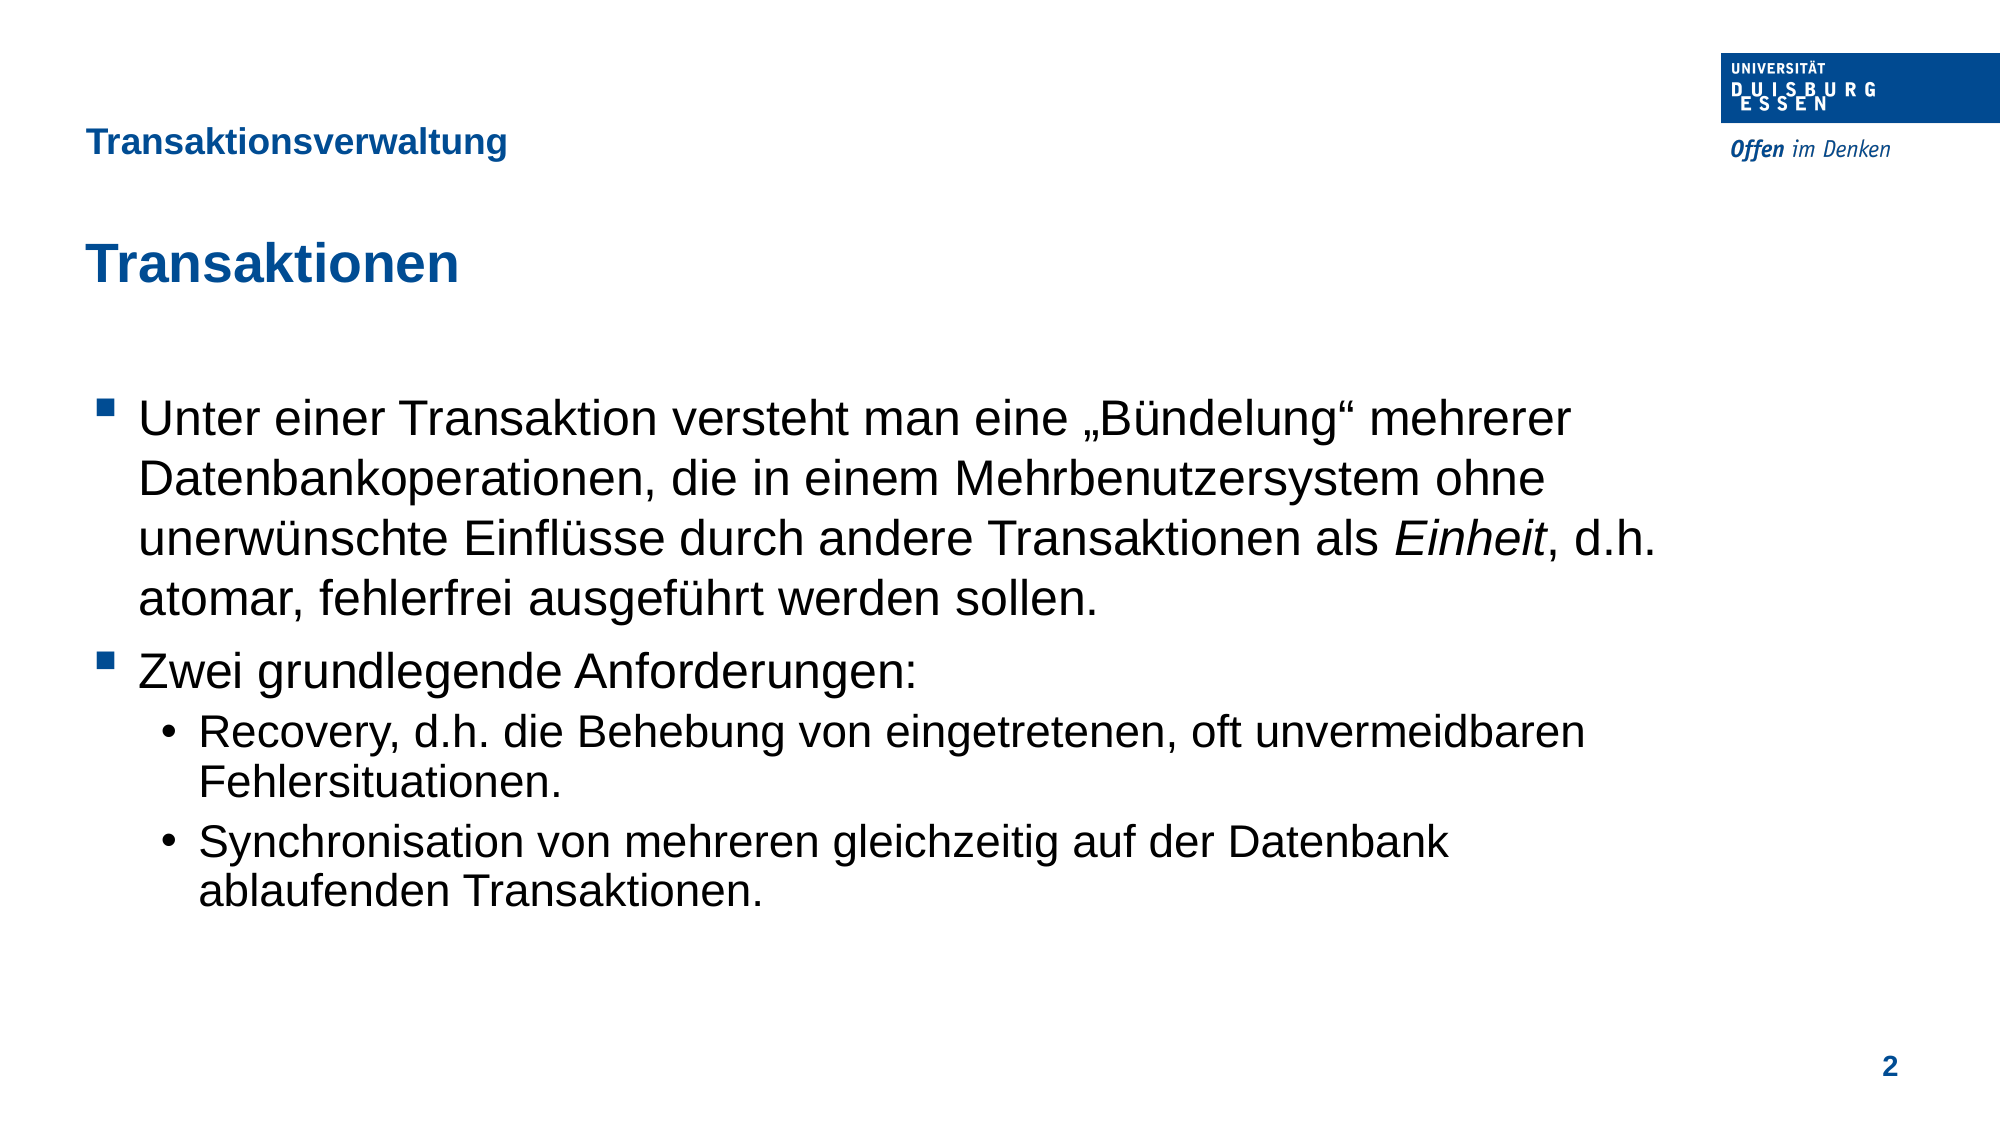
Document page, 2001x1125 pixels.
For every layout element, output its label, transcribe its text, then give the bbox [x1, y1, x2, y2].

slide_number 2 [1677, 1039, 1914, 1081]
list Transaktionen [85, 227, 1694, 303]
picture [1721, 53, 2000, 162]
list Unter einer Transaktion versteht man eine „Bündelung“ mehrerer Datenbankoperationen, die in einem Mehrbenutzersystem ohne unerwünschte Einflüsse durch andere Transaktionen als Einheit, d.h. atomar, fehlerfrei ausgeführt werden sollen. Zwei grundlegende Anforderungen: Recovery, d.h. die Behebung von eingetretenen, oft unvermeidbaren Fehlersituationen. Synchronisation von mehreren gleichzeitig auf der Datenbank ablaufenden Transaktionen. [85, 378, 1694, 1040]
list Transaktionsverwaltung [85, 122, 1694, 163]
